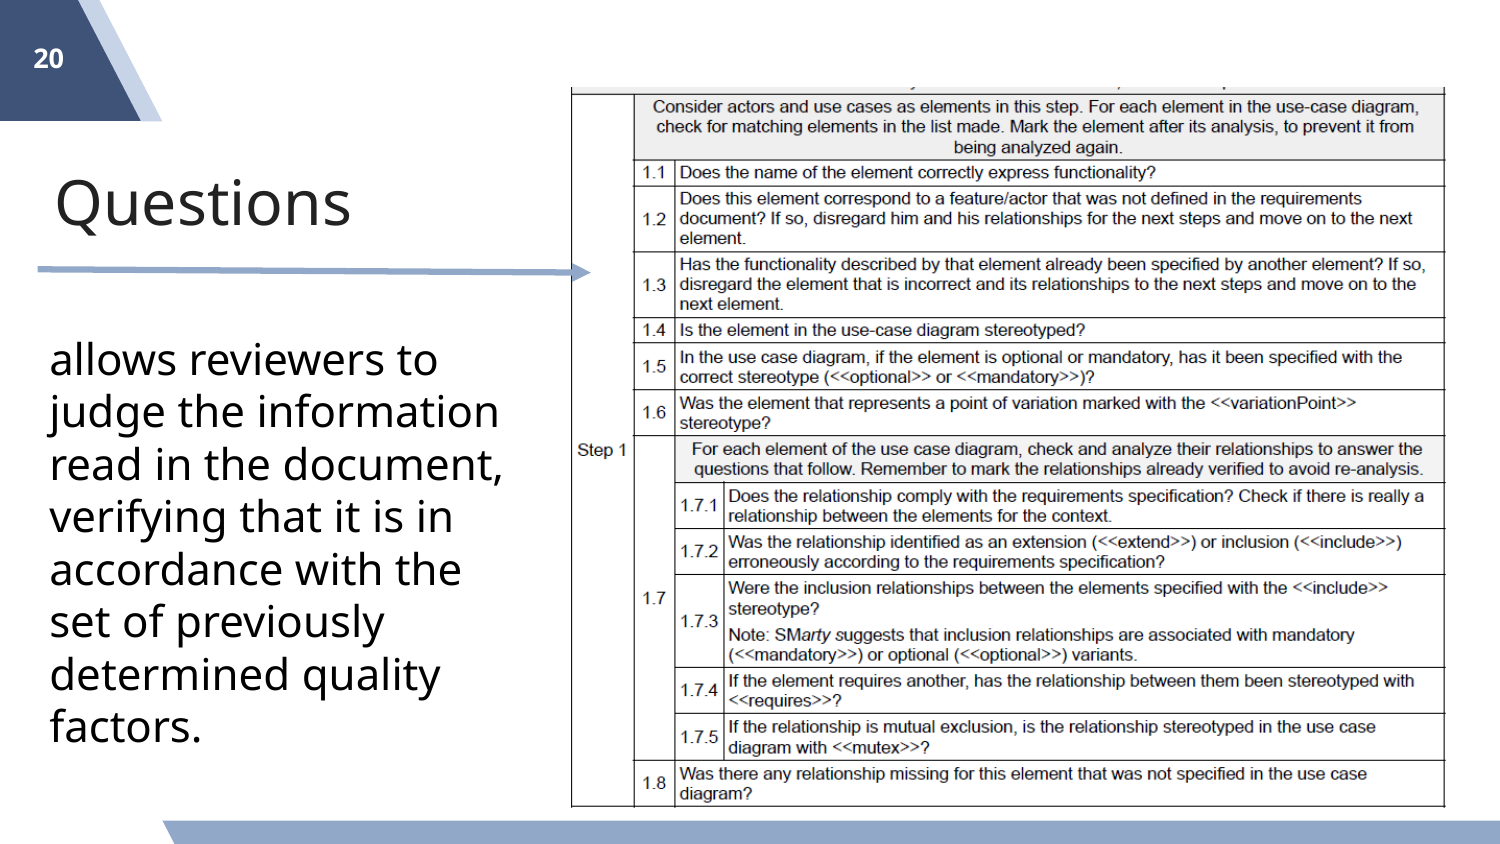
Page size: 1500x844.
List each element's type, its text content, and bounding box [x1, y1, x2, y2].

text_box allows reviewers to judge the information read in the document, verifying that it is in accordance with the set of previously determined quality factors. [34, 316, 537, 767]
list Questions [39, 147, 564, 260]
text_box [37, 269, 592, 273]
picture [569, 87, 1453, 812]
slide_number ‹#› [0, 0, 98, 121]
